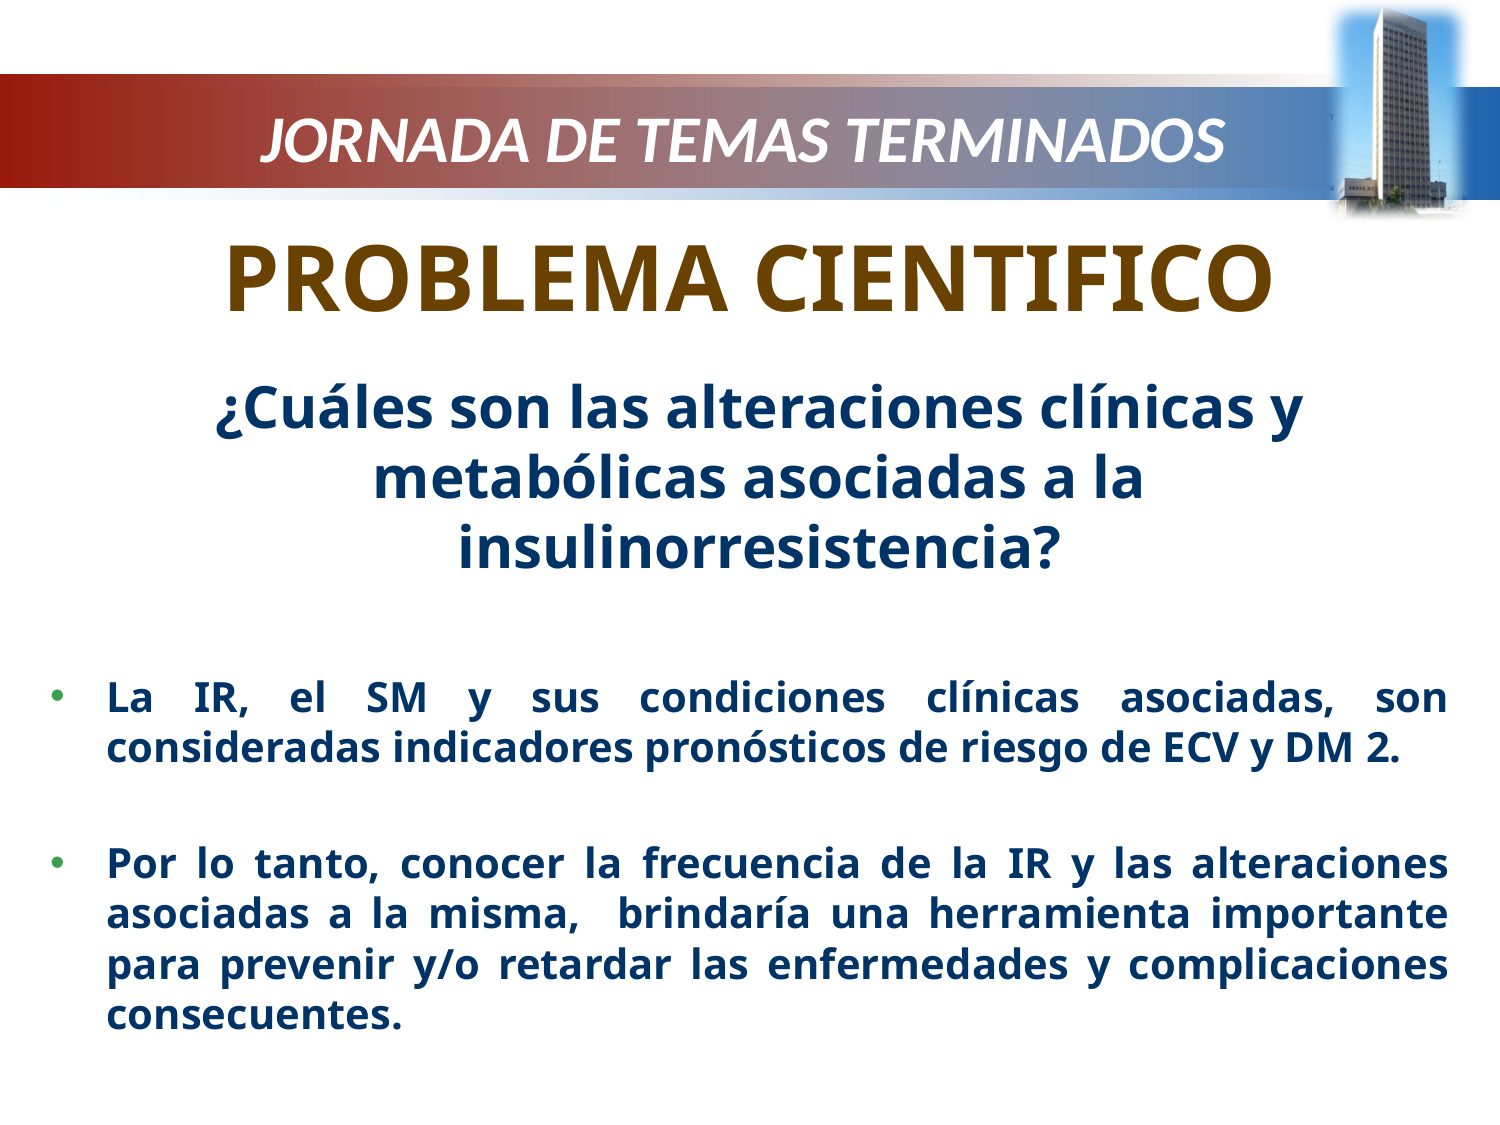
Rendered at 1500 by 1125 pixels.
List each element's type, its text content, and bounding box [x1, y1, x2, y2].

title JORNADA DE TEMAS TERMINADOS [137, 89, 1351, 183]
list ¿Cuáles son las alteraciones clínicas y metabólicas asociadas a la insulinorresistencia? La IR, el SM y sus condiciones clínicas asociadas, son consideradas indicadores pronósticos de riesgo de ECV y DM 2. Por lo tanto, conocer la frecuencia de la IR y las alteraciones asociadas a la misma, brindaría una herramienta importante para prevenir y/o retardar las enfermedades y complicaciones consecuentes. [34, 363, 1466, 1074]
text_box PROBLEMA CIENTIFICO [35, 209, 1465, 340]
picture [1342, 22, 1458, 200]
